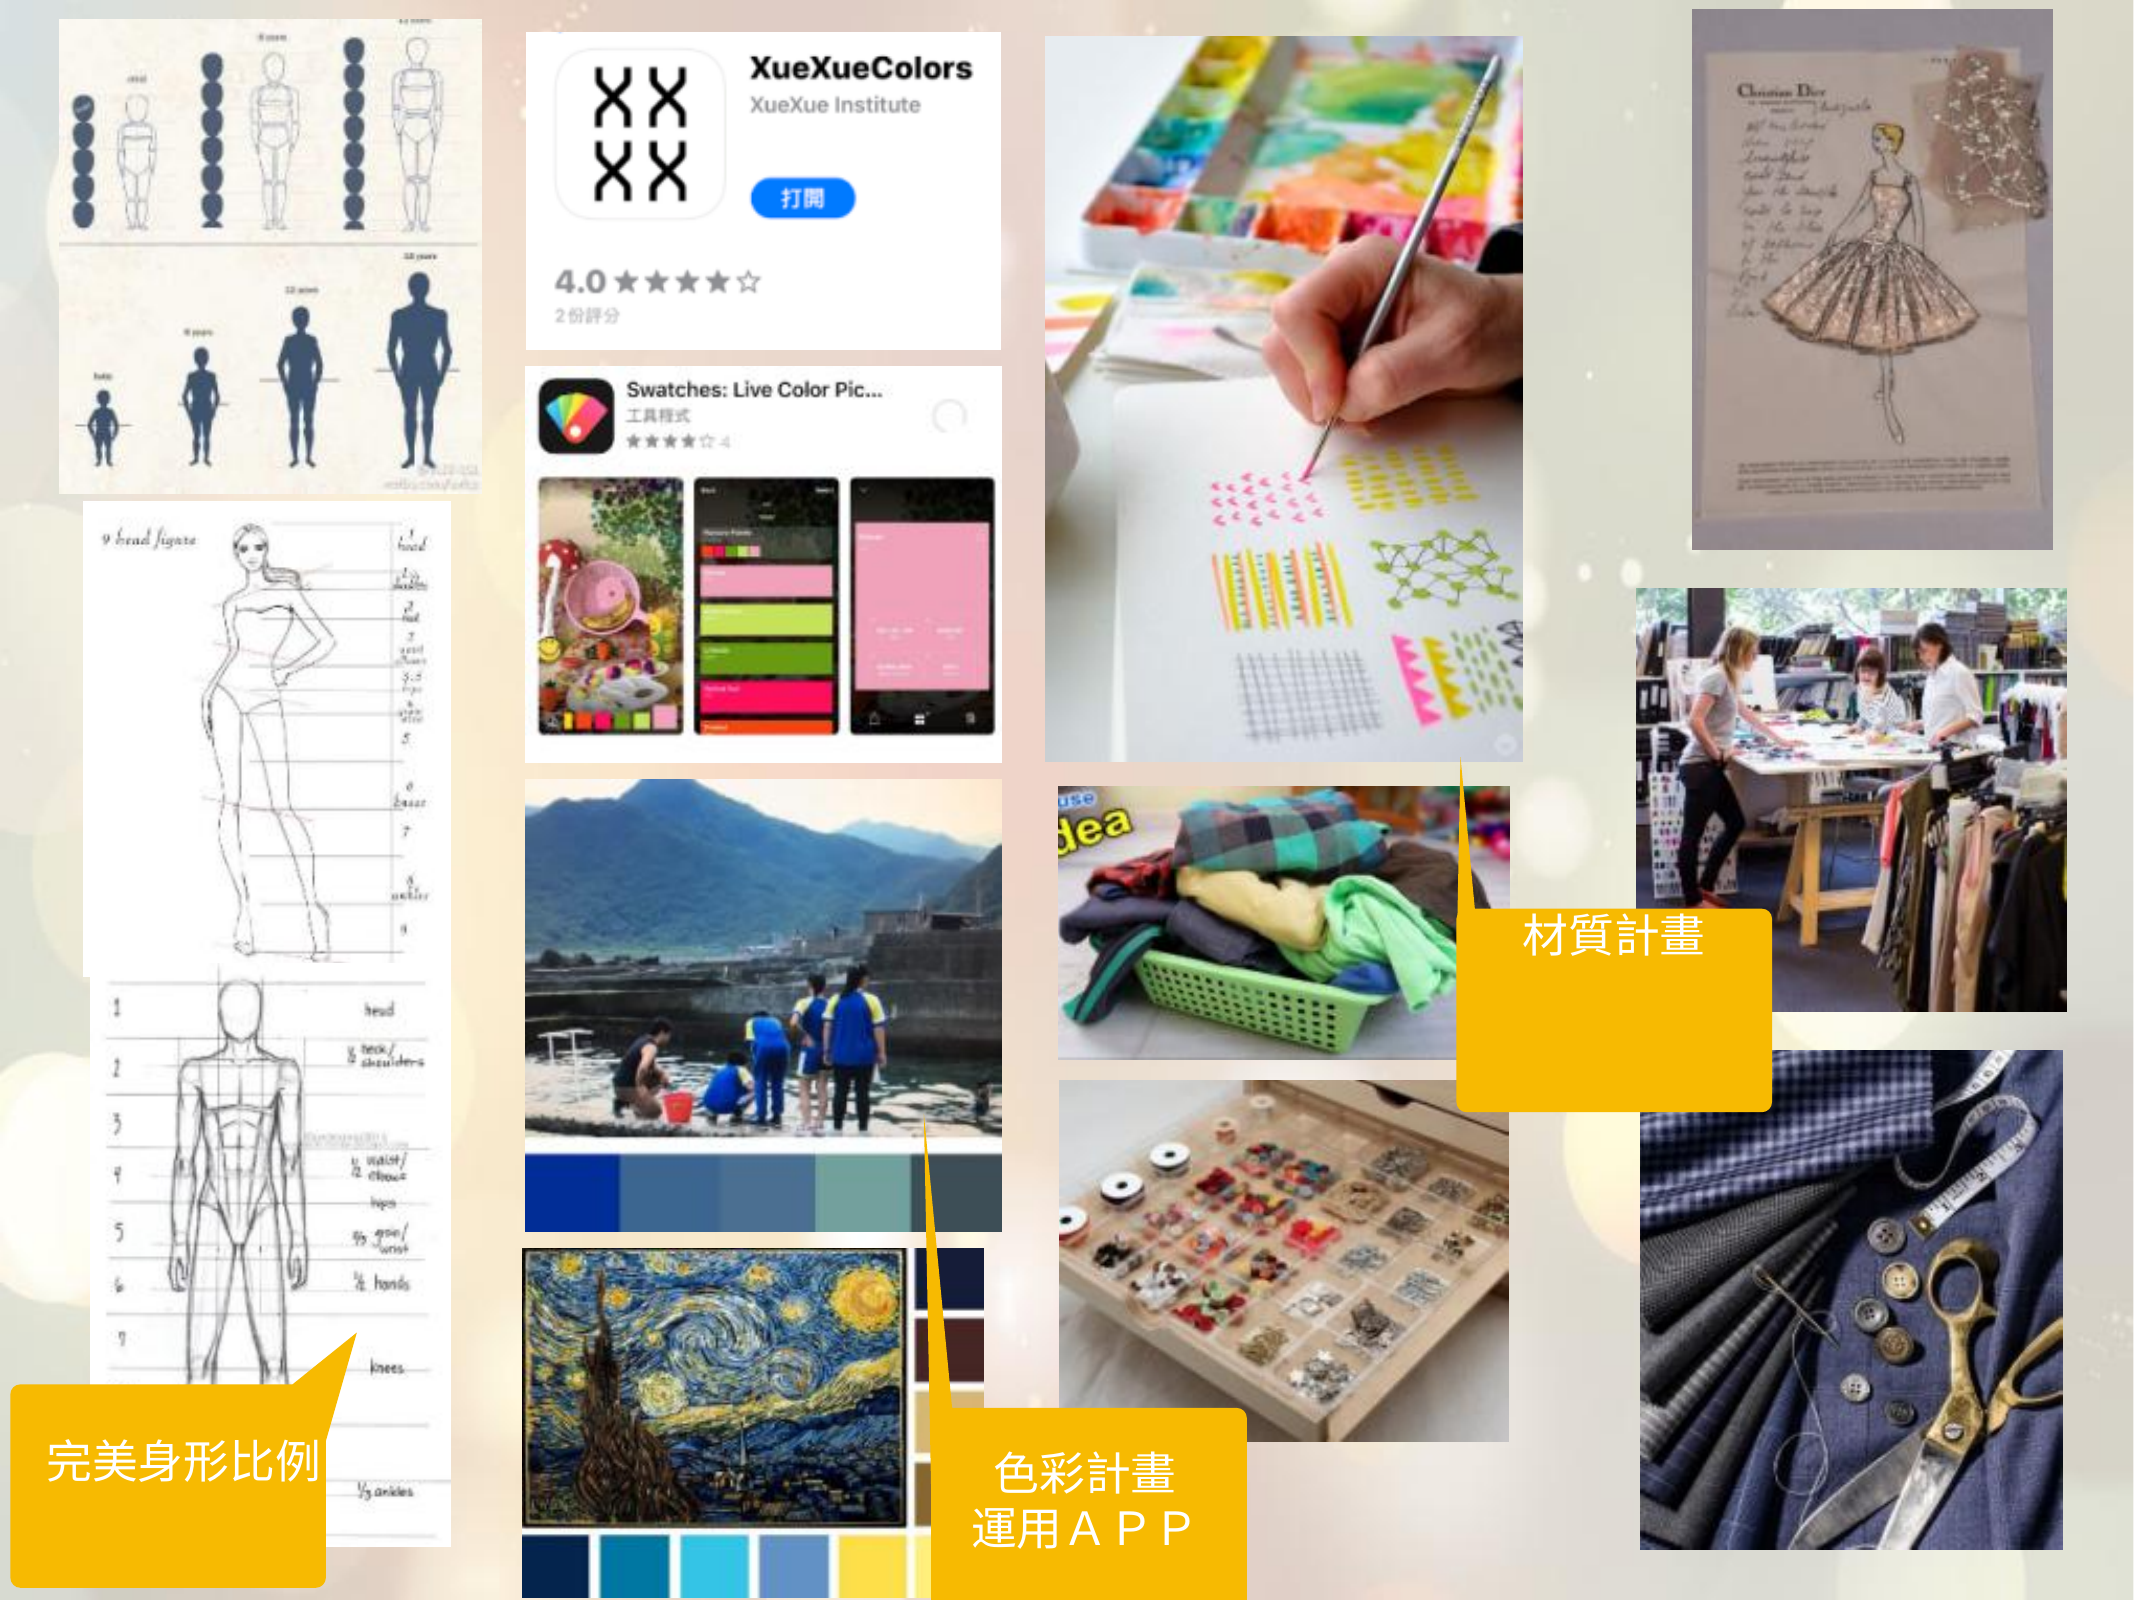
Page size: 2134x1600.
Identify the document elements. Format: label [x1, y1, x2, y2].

picture [0, 0, 2134, 1600]
text_box [1247, 35, 1773, 1442]
text_box [522, 31, 1247, 1600]
text_box [10, 19, 482, 1588]
